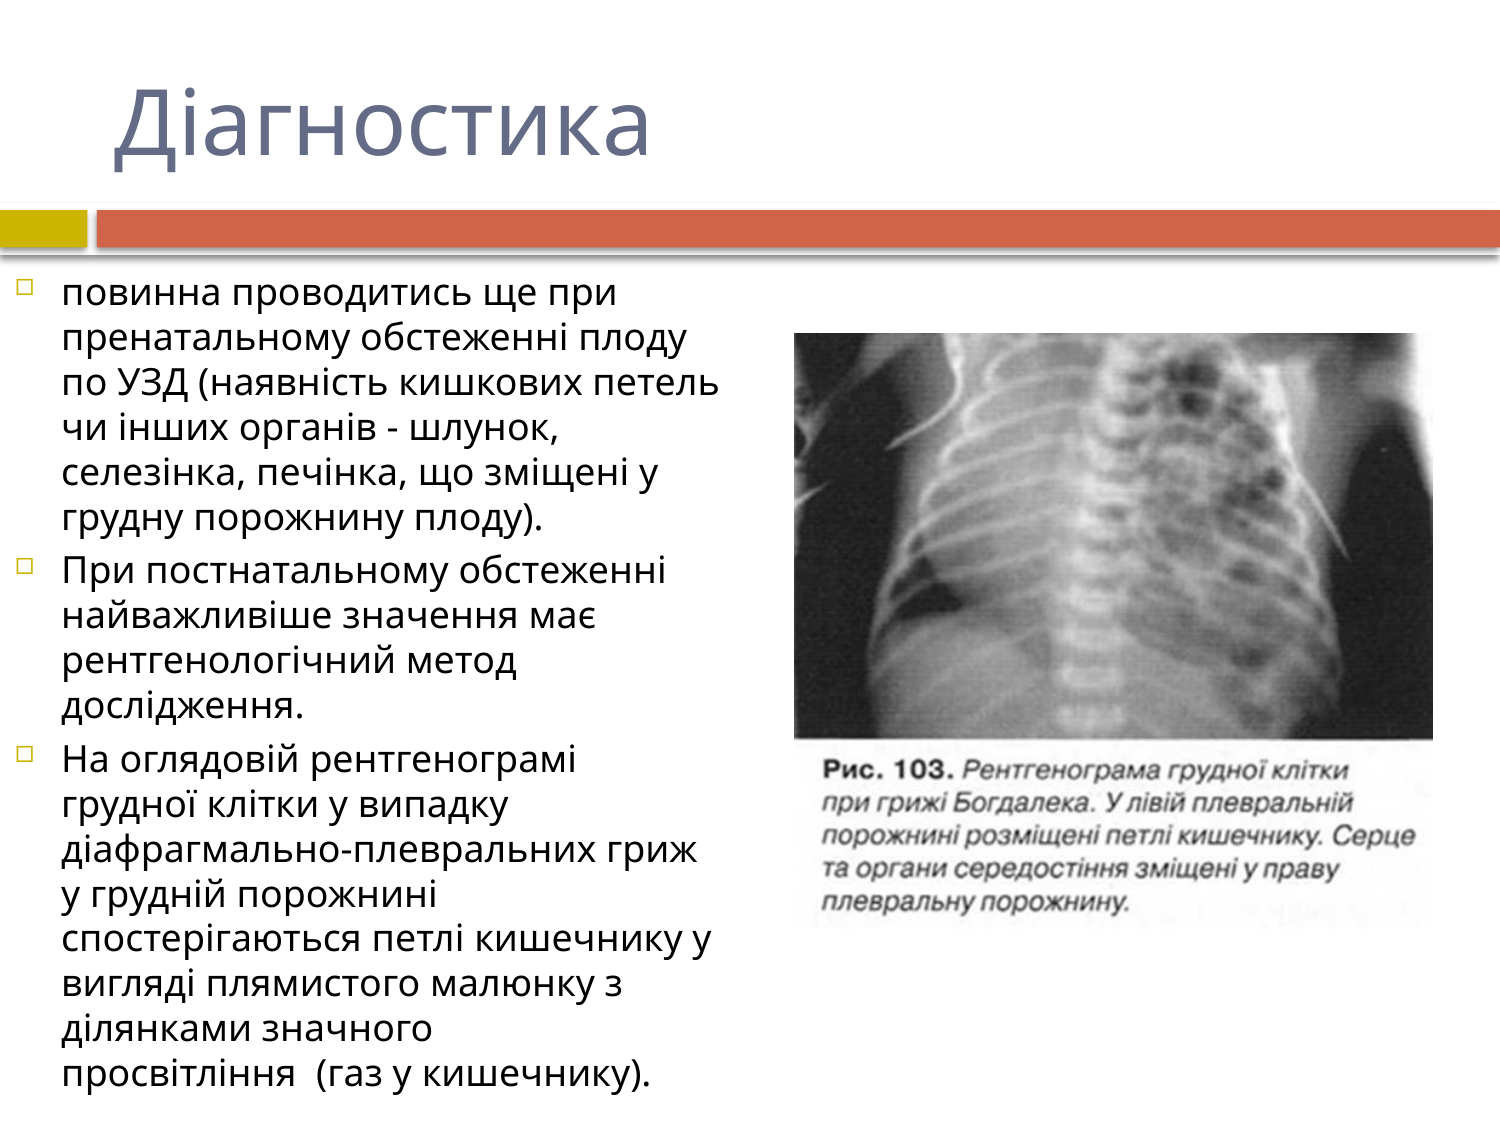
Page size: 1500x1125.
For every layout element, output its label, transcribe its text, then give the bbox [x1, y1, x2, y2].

title Діагностика [99, 37, 1438, 200]
list повинна проводитись ще при пренаталь­ному обстеженні плоду по УЗД (наявність кишкових петель чи інших органів - шлунок, селезінка, печінка, що зміщені у грудну порожнину плоду). При постнатальному обстеженні найважливіше значення має рентгенологічний метод дослідження. На оглядовій рентгенограмі грудної клітки у випадку діафрагмально-плевральних гриж у грудній порожнині спостерігаються петлі кишечнику у вигляді плямистого малюнку з ділянками знач­ного просвітління (газ у кишечнику). [0, 260, 738, 1125]
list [794, 332, 1433, 939]
